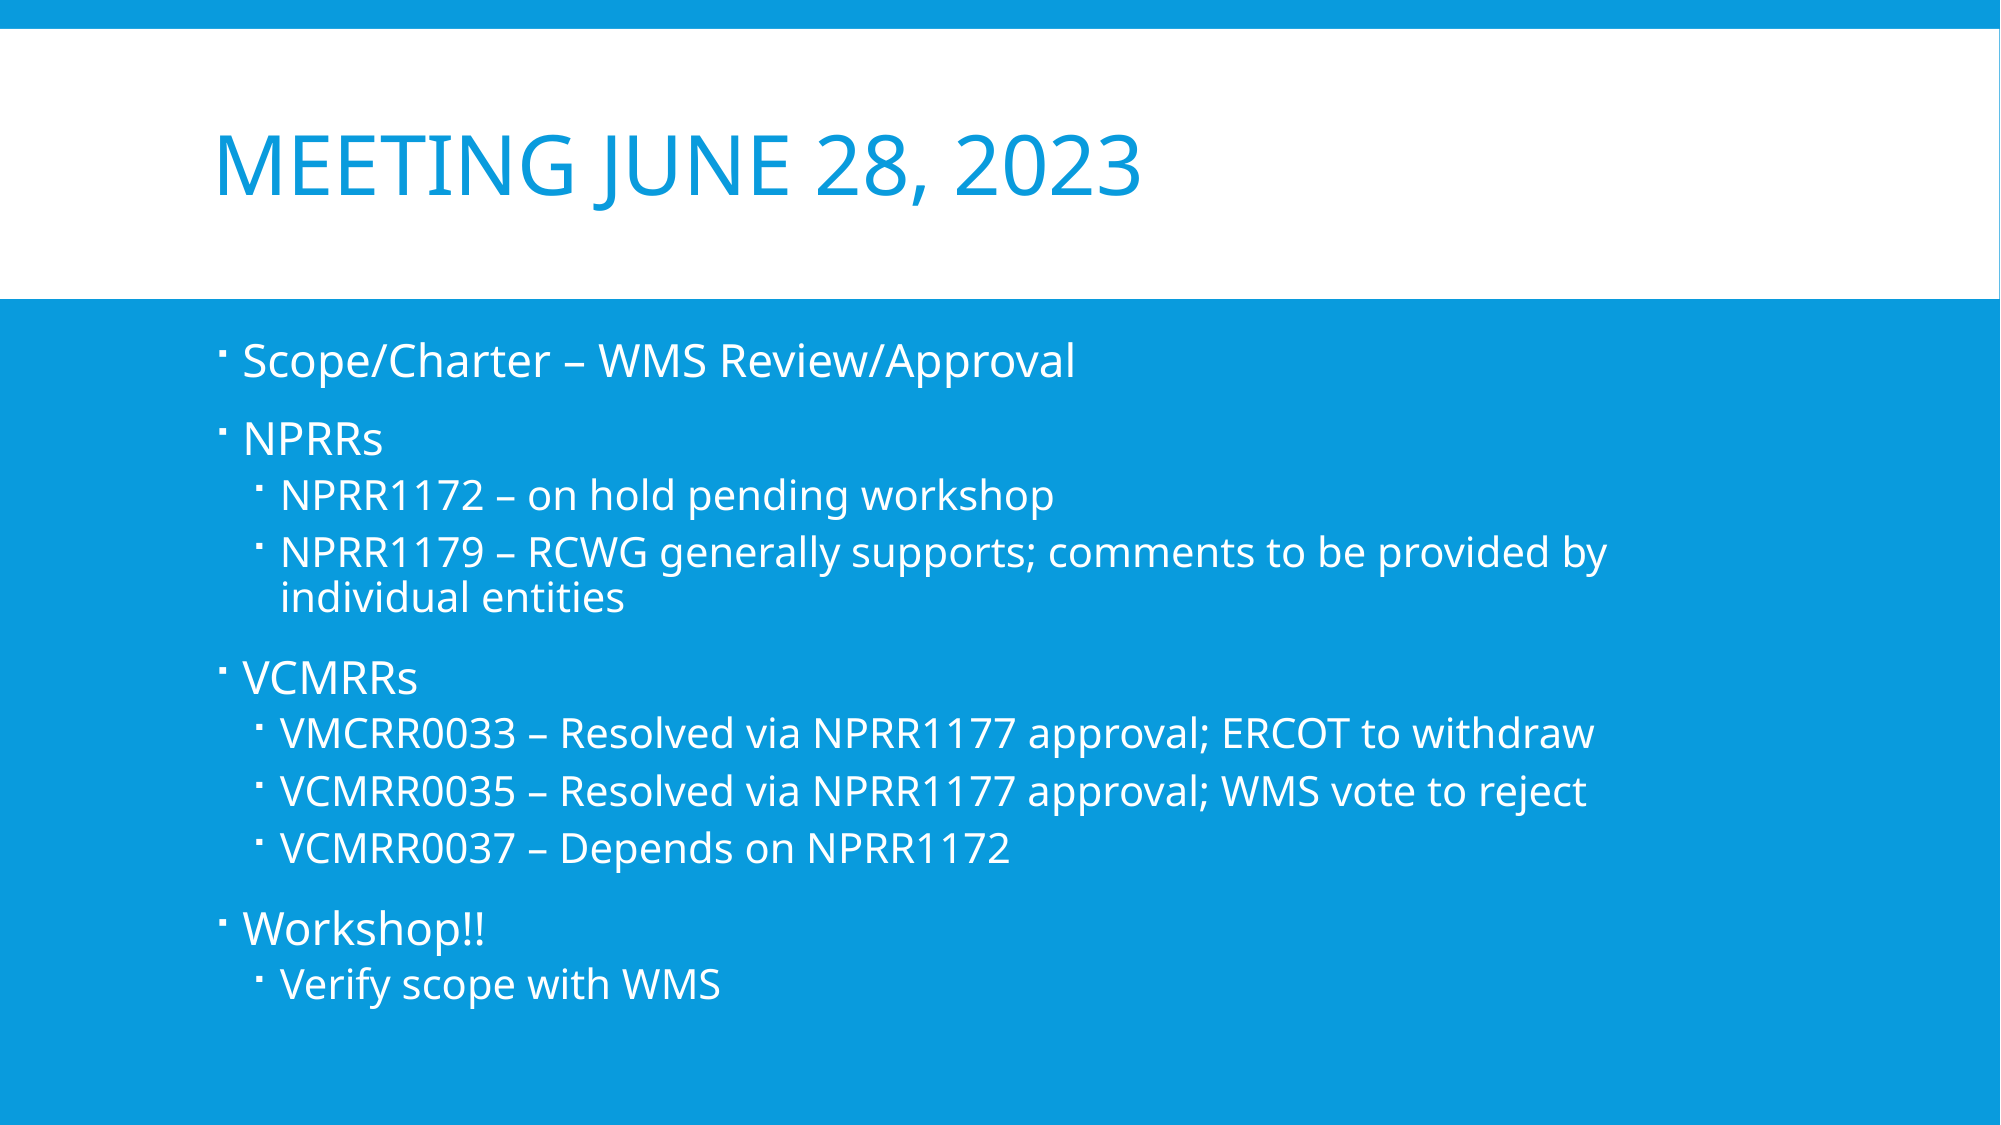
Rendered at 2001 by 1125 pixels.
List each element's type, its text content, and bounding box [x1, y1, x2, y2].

title Meeting June 28, 2023 [197, 46, 1803, 295]
list Scope/Charter – WMS Review/Approval NPRRs NPRR1172 – on hold pending workshop NPRR1179 – RCWG generally supports; comments to be provided by individual entities VCMRRs VMCRR0033 – Resolved via NPRR1177 approval; ERCOT to withdraw VCMRR0035 – Resolved via NPRR1177 approval; WMS vote to reject VCMRR0037 – Depends on NPRR1172 Workshop!! Verify scope with WMS [197, 329, 1803, 1020]
